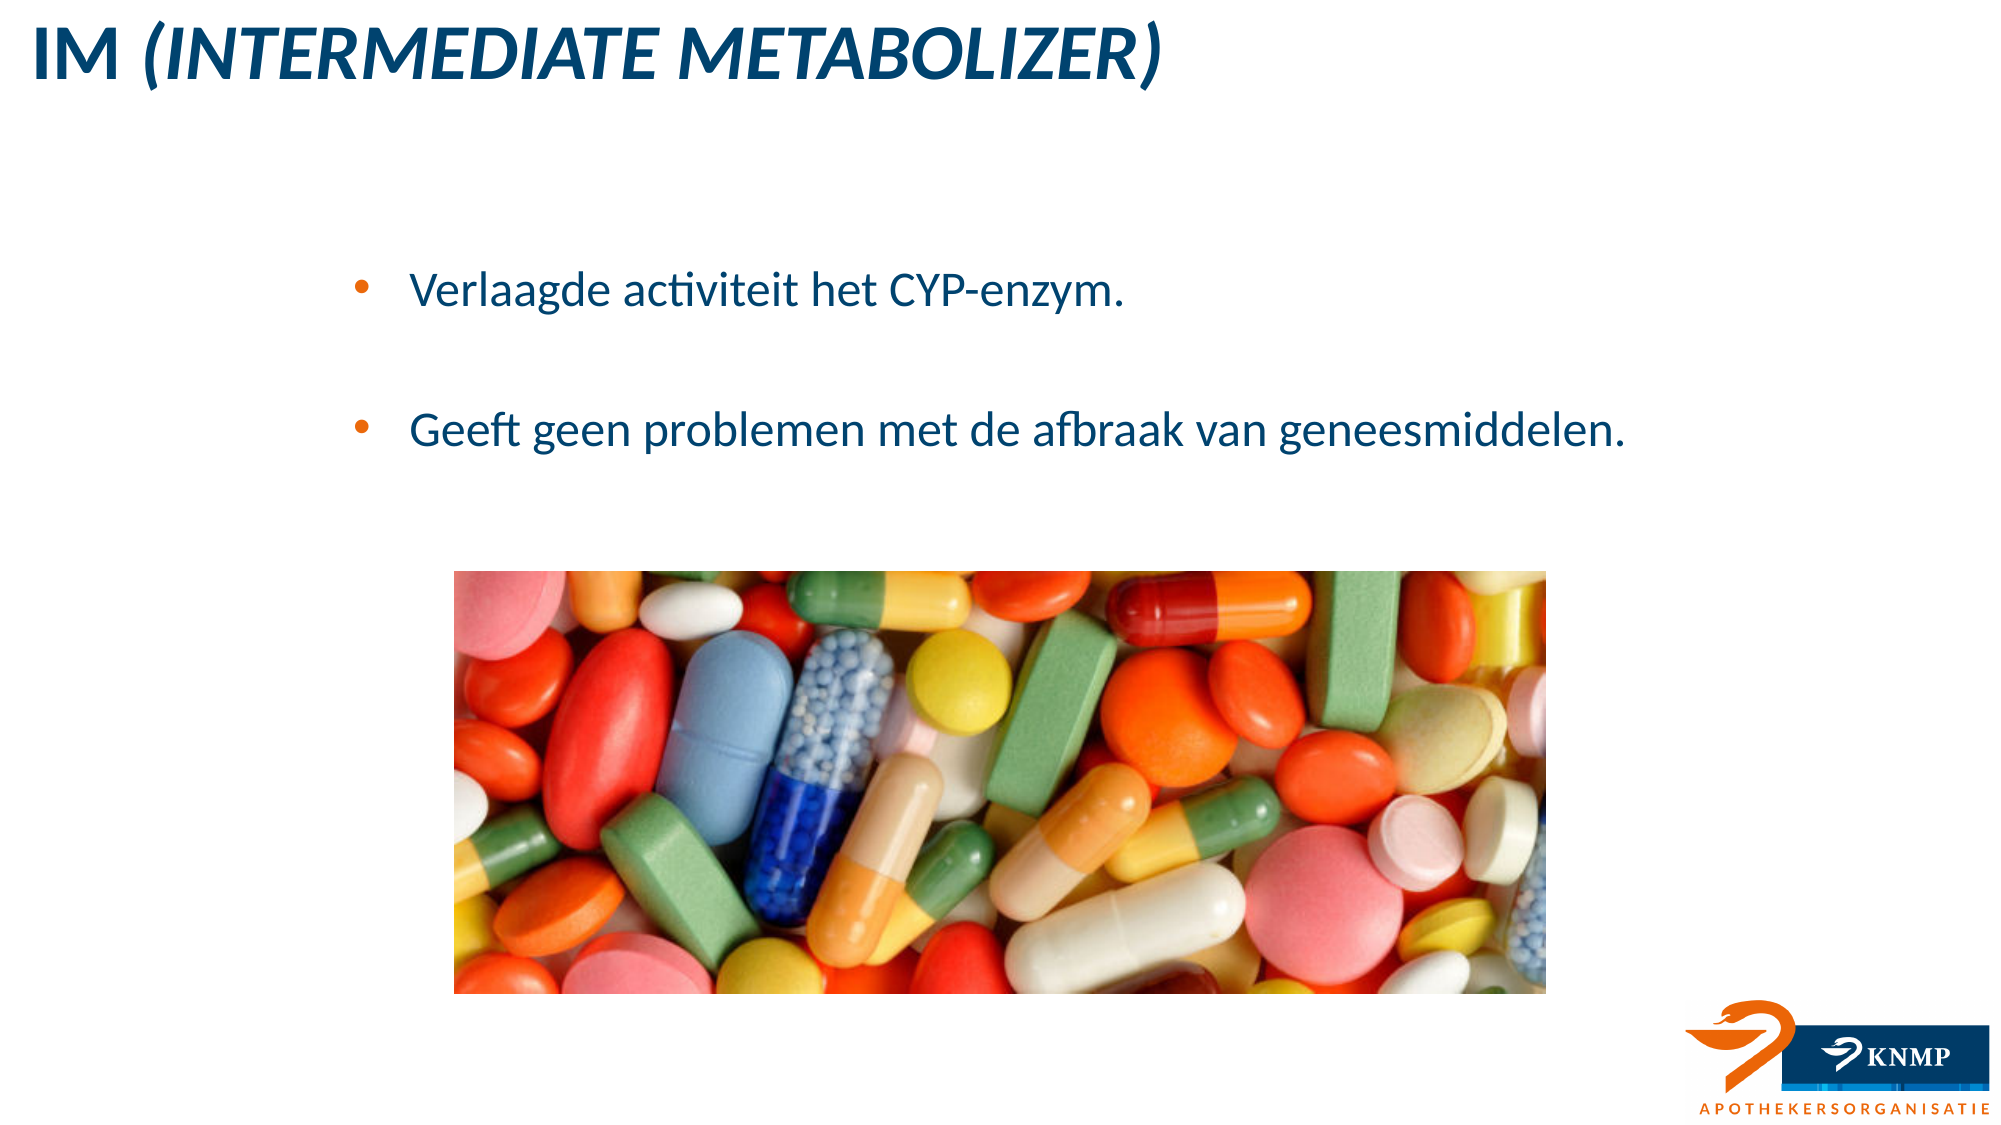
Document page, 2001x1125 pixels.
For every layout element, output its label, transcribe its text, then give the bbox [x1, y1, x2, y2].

picture [454, 571, 1546, 994]
title IM (intermediate metabolizer) [31, 0, 1932, 96]
list Verlaagde activiteit het CYP-enzym. Geeft geen problemen met de afbraak van geneesmiddelen. [353, 256, 1647, 970]
picture [1685, 1000, 2000, 1125]
